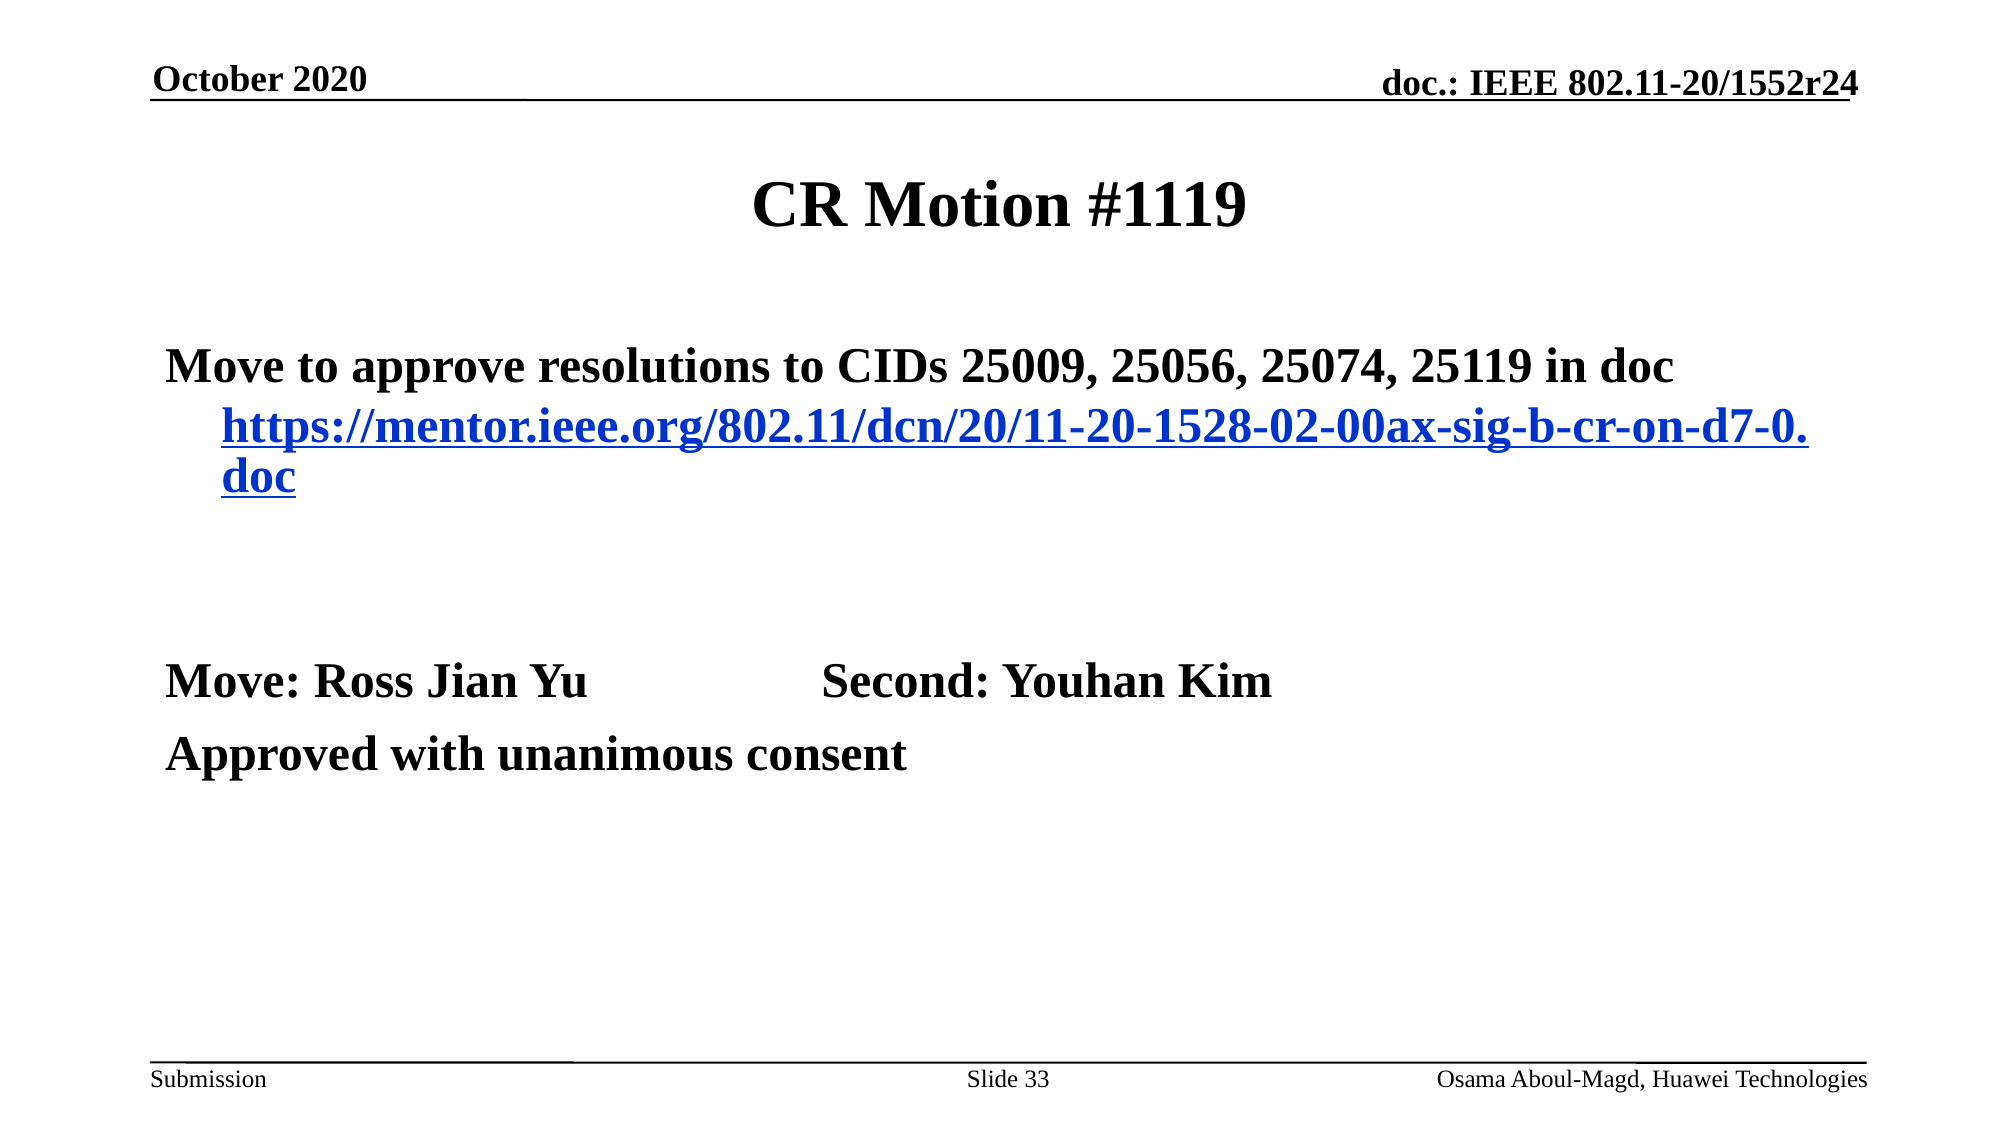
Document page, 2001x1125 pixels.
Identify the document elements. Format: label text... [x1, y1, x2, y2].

title CR Motion #1119 [149, 112, 1850, 288]
footer Osama Aboul-Magd, Huawei Technologies [1171, 1061, 1869, 1093]
list Move to approve resolutions to CIDs 25009, 25056, 25074, 25119 in doc https://mentor.ieee.org/802.11/dcn/20/11-20-1528-02-00ax-sig-b-cr-on-d7-0.doc Move: Ross Jian Yu Second: Youhan Kim Approved with unanimous consent [149, 324, 1850, 1000]
slide_number Slide 33 [950, 1061, 1067, 1123]
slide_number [152, 54, 563, 100]
